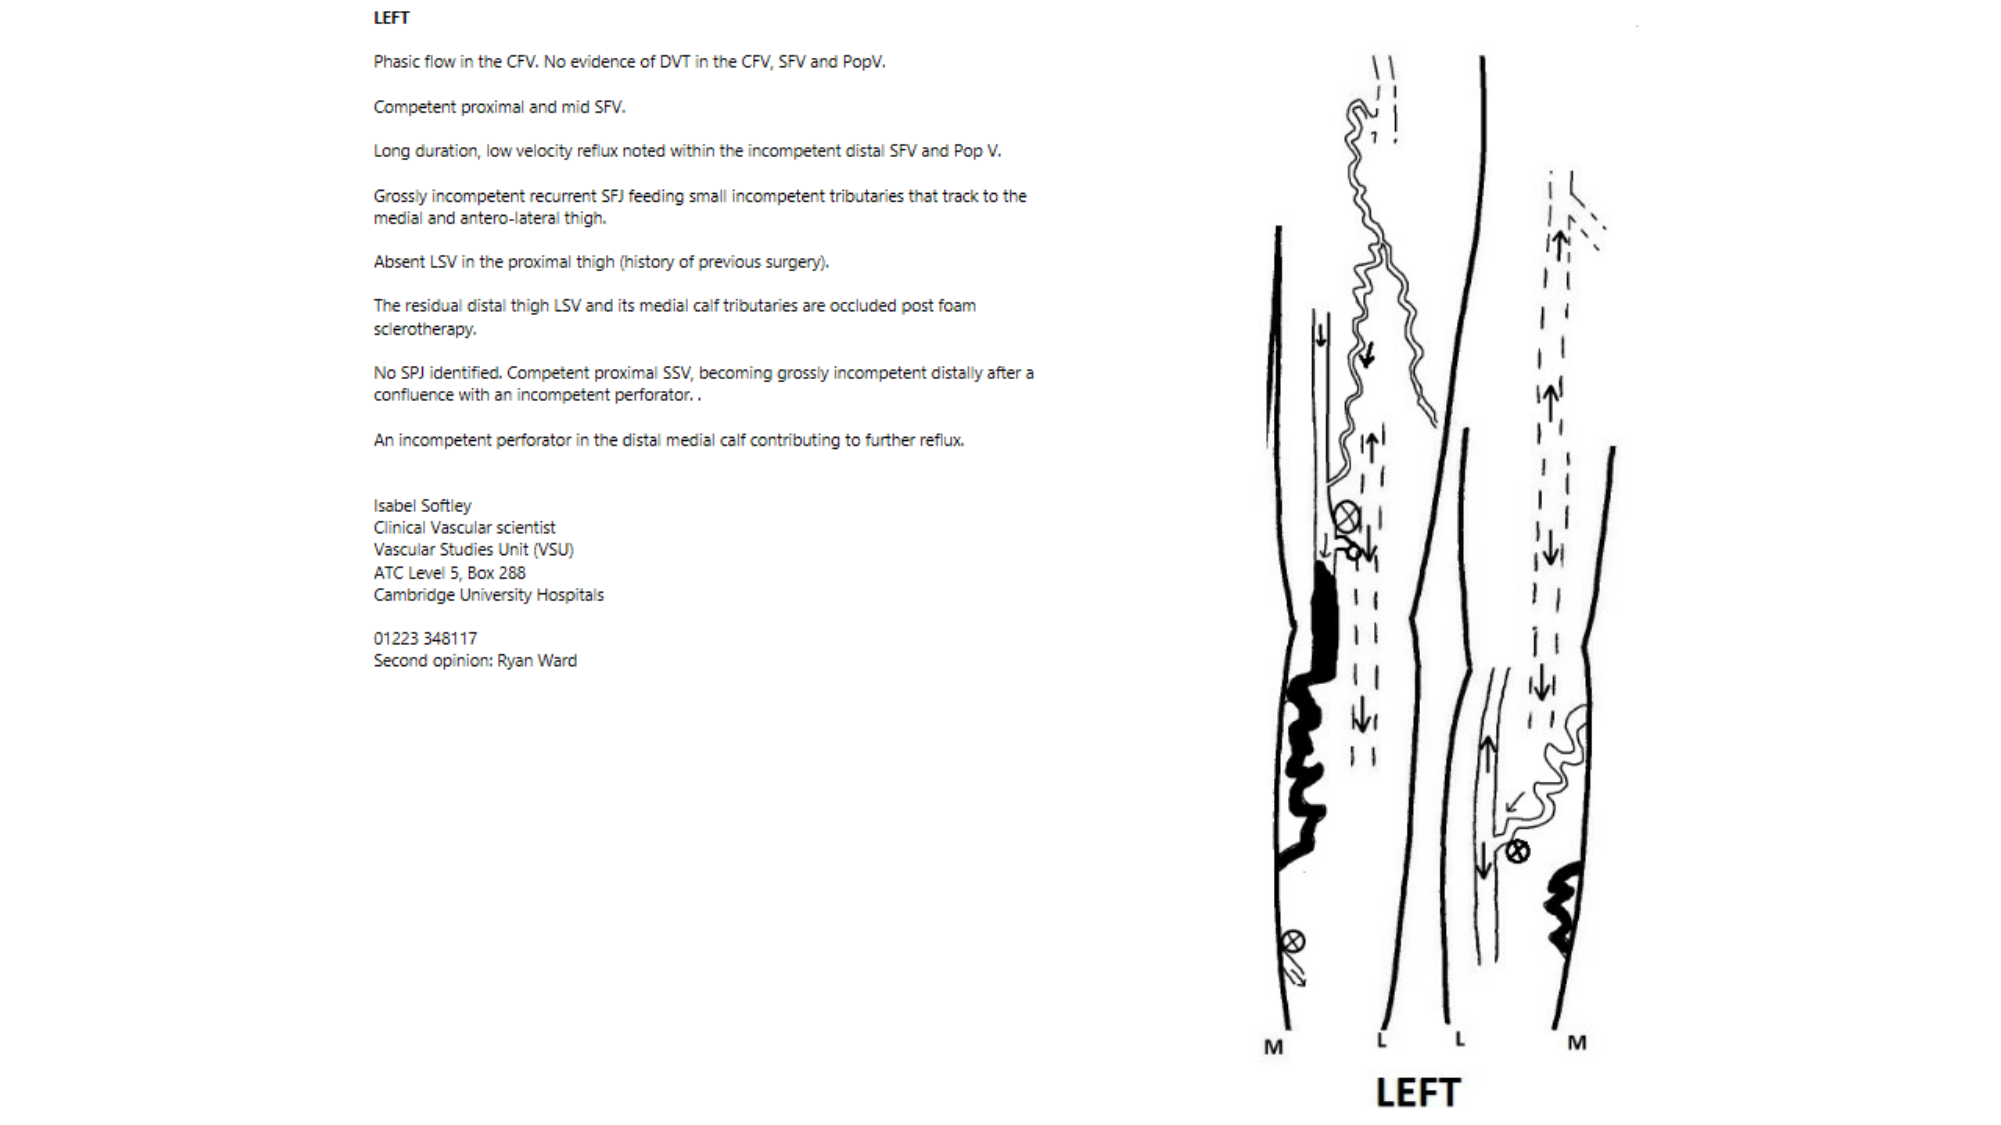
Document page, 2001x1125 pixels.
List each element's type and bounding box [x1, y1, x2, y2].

picture [361, 10, 1639, 1114]
